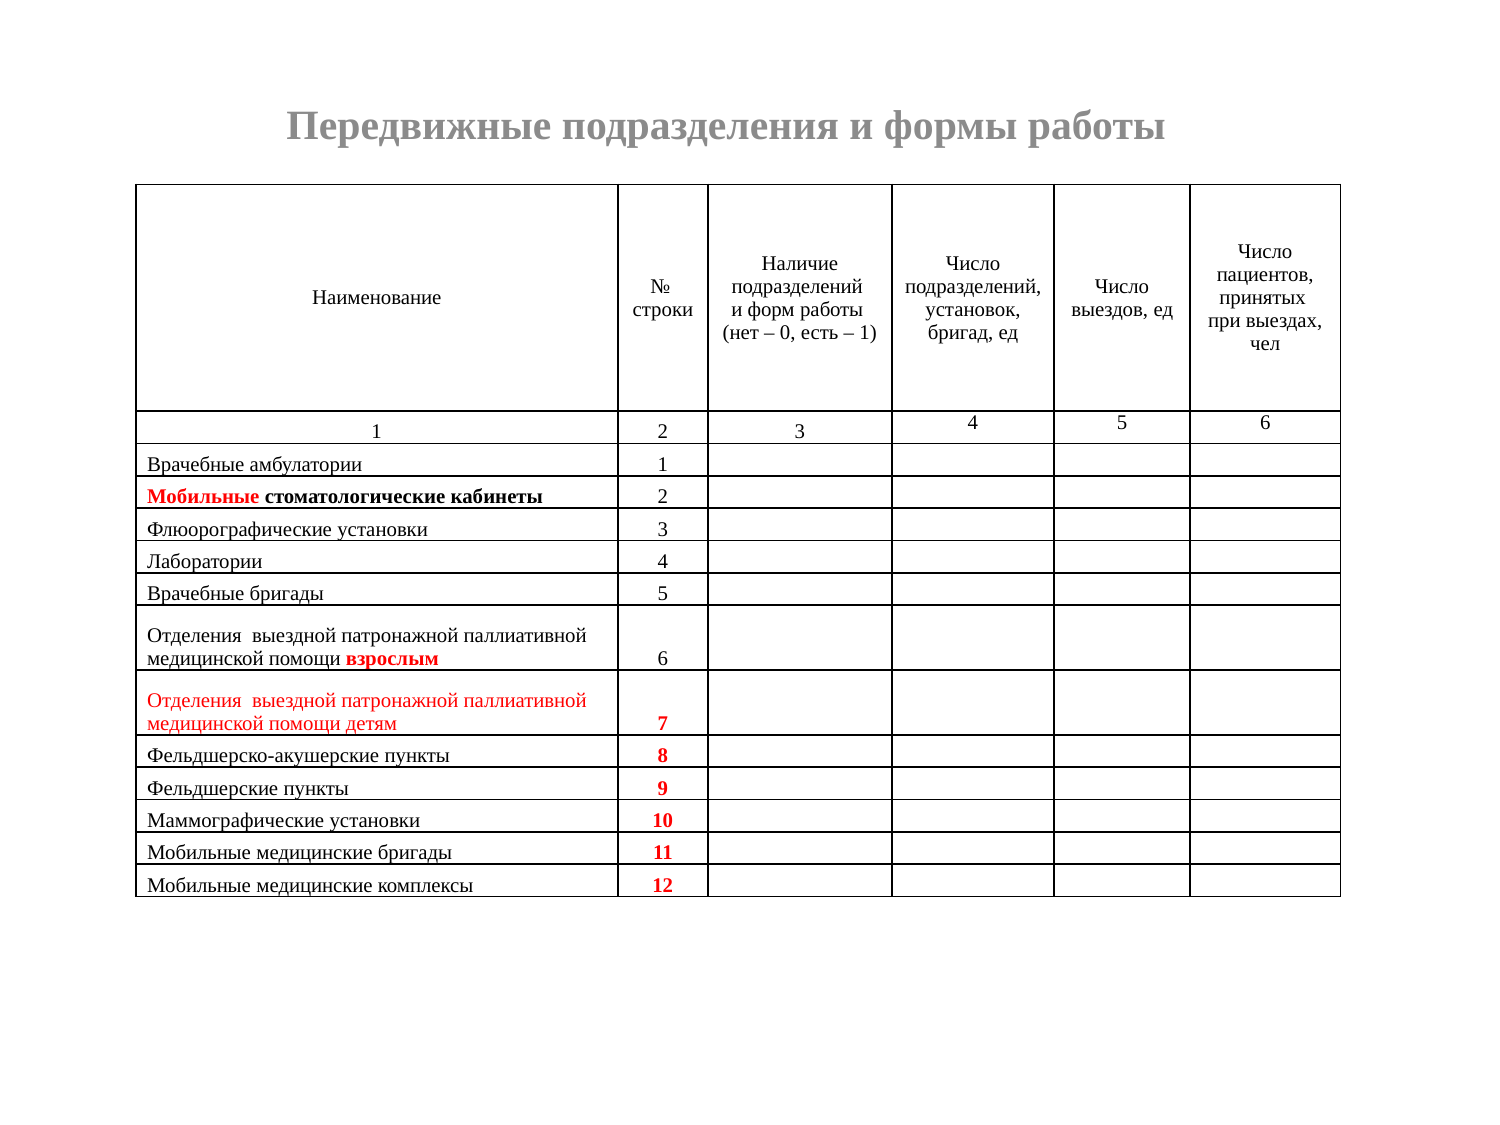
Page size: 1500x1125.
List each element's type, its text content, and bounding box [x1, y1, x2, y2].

table_cell [1191, 444, 1340, 475]
table_cell Маммографические установки [137, 800, 617, 831]
table_cell [1055, 768, 1189, 799]
table_cell [893, 606, 1053, 669]
table_cell 3 [619, 509, 707, 540]
table_cell [1191, 606, 1340, 669]
table_cell 8 [619, 736, 707, 766]
table_cell 10 [619, 800, 707, 831]
table_cell Мобильные медицинские комплексы [137, 865, 617, 896]
table_cell [1191, 736, 1340, 766]
table_cell 4 [893, 412, 1053, 443]
table_cell [1055, 606, 1189, 669]
table_cell Отделения выездной патронажной паллиативной медицинской помощи взрослым [137, 606, 617, 669]
table_header Число подразделений, установок, бригад, ед [893, 185, 1053, 410]
table_cell [709, 606, 891, 669]
table_cell 3 [709, 412, 891, 443]
table_cell [709, 865, 891, 896]
table_cell [709, 800, 891, 831]
table_cell [1055, 509, 1189, 540]
table_cell [709, 509, 891, 540]
table_cell [1055, 477, 1189, 507]
table_cell [1191, 800, 1340, 831]
table_cell 1 [619, 444, 707, 475]
table_cell Фельдшерско-акушерские пункты [137, 736, 617, 766]
table_cell Врачебные амбулатории [137, 444, 617, 475]
title Передвижные подразделения и формы работы [88, 89, 1364, 314]
table_cell Лаборатории [137, 541, 617, 572]
table_cell [709, 833, 891, 863]
table_cell [1055, 541, 1189, 572]
table_header Число выездов, ед [1055, 185, 1189, 410]
table_cell [1191, 865, 1340, 896]
table_cell [1191, 477, 1340, 507]
table_cell Мобильные стоматологические кабинеты [137, 477, 617, 507]
table_cell [1055, 736, 1189, 766]
table_cell [1191, 541, 1340, 572]
table_cell [709, 477, 891, 507]
table_cell [709, 736, 891, 766]
table_cell [1055, 574, 1189, 604]
table_cell [893, 865, 1053, 896]
table_cell 4 [619, 541, 707, 572]
table_cell 11 [619, 833, 707, 863]
table_cell 5 [619, 574, 707, 604]
table_cell [1191, 768, 1340, 799]
table_cell [893, 509, 1053, 540]
table_cell [893, 833, 1053, 863]
table_cell Фельдшерские пункты [137, 768, 617, 799]
table_cell [1191, 574, 1340, 604]
table_cell [1055, 671, 1189, 734]
table_cell [1055, 865, 1189, 896]
table_header № строки [619, 185, 707, 410]
table_cell [709, 768, 891, 799]
table_cell [1191, 671, 1340, 734]
table_cell [893, 477, 1053, 507]
table_cell [709, 541, 891, 572]
table_cell Мобильные медицинские бригады [137, 833, 617, 863]
table_cell 7 [619, 671, 707, 734]
table_cell [1191, 509, 1340, 540]
table_cell [893, 800, 1053, 831]
table_cell 12 [619, 865, 707, 896]
table_cell 9 [619, 768, 707, 799]
table_cell [709, 574, 891, 604]
table_cell 2 [619, 412, 707, 443]
table_header Наименование [137, 185, 617, 410]
table_cell [893, 574, 1053, 604]
table_cell Отделения выездной патронажной паллиативной медицинской помощи детям [137, 671, 617, 734]
table_cell [1055, 800, 1189, 831]
table_cell 2 [619, 477, 707, 507]
table_cell [893, 671, 1053, 734]
table_cell [1055, 444, 1189, 475]
table_cell 6 [619, 606, 707, 669]
table_cell [893, 736, 1053, 766]
table_cell [709, 444, 891, 475]
table_cell [893, 444, 1053, 475]
table_cell Флюорографические установки [137, 509, 617, 540]
table_header Наличие подразделений и форм работы (нет – 0, есть – 1) [709, 185, 891, 410]
table_header Число пациентов, принятых при выездах, чел [1191, 185, 1340, 410]
table_cell 1 [137, 412, 617, 443]
table_cell [1191, 833, 1340, 863]
table_cell [893, 541, 1053, 572]
table_cell 5 [1055, 412, 1189, 443]
table_cell 6 [1191, 412, 1340, 443]
table_cell [709, 671, 891, 734]
table_cell Врачебные бригады [137, 574, 617, 604]
table_cell [1055, 833, 1189, 863]
table_cell [893, 768, 1053, 799]
